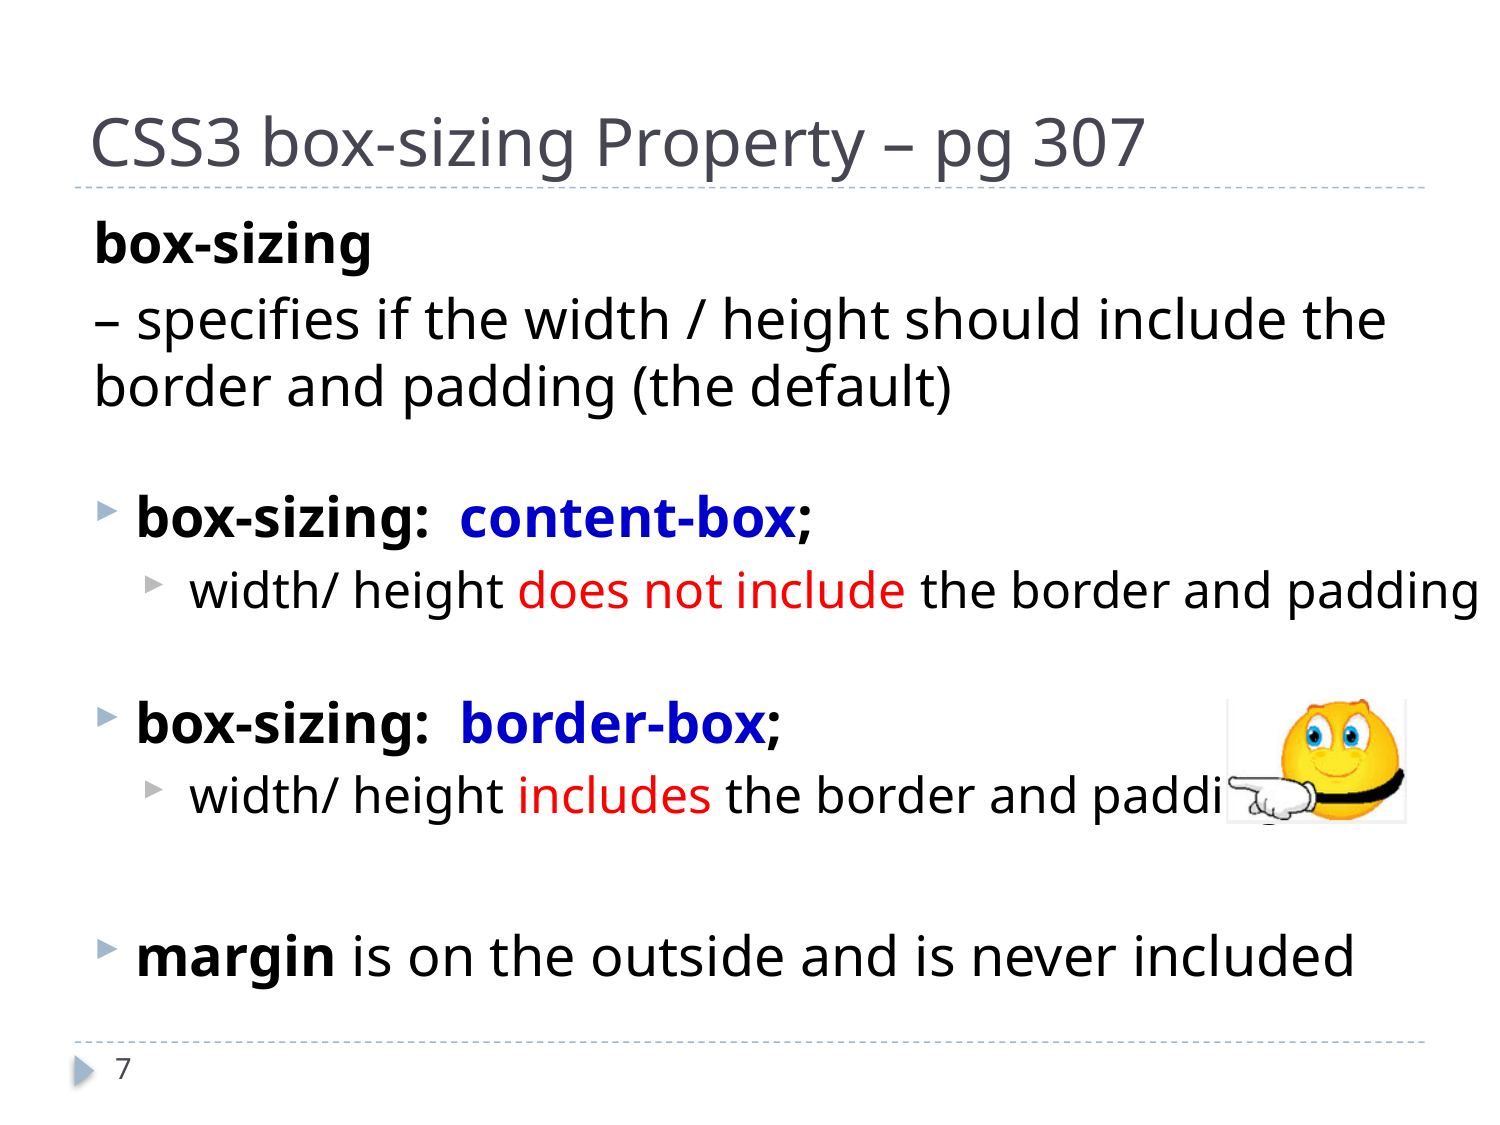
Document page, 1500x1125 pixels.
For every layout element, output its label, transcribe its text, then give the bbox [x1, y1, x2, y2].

list box-sizing – specifies if the width / height should include the border and padding (the default) box-sizing: content-box; width/ height does not include the border and padding box-sizing: border-box; width/ height includes the border and padding margin is on the outside and is never included [37, 200, 1500, 1000]
slide_number 7 [100, 1042, 426, 1103]
picture [1224, 699, 1407, 824]
title CSS3 box-sizing Property – pg 307 [75, 24, 1425, 188]
